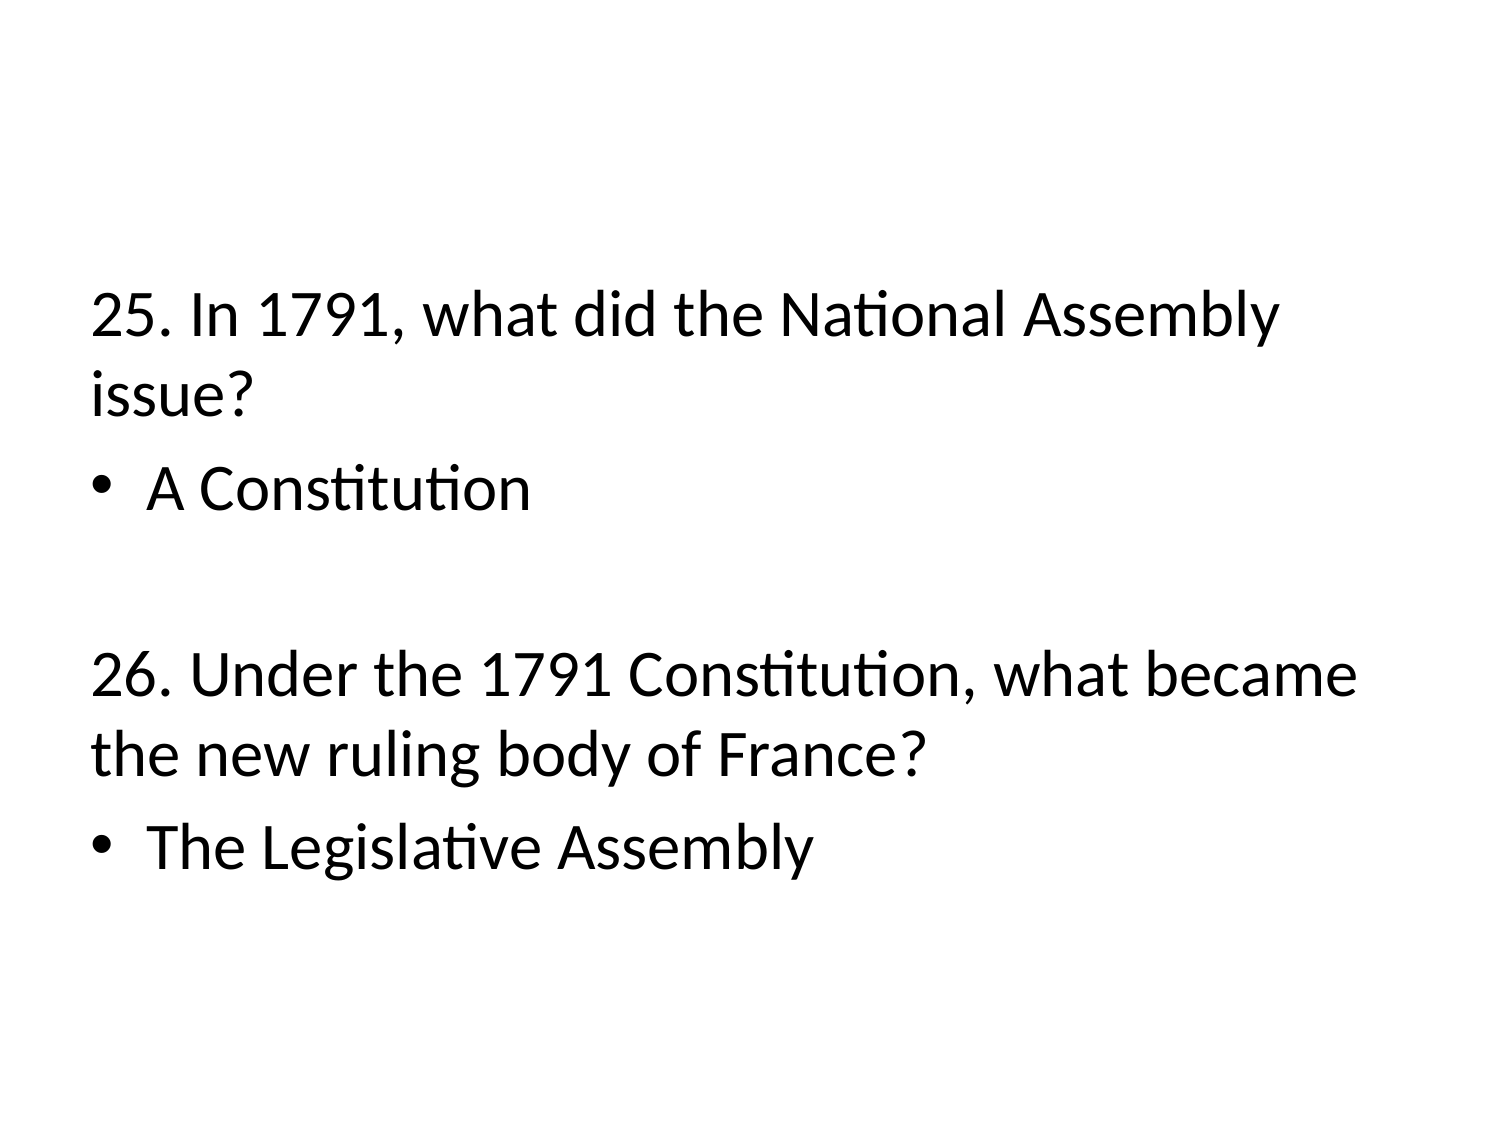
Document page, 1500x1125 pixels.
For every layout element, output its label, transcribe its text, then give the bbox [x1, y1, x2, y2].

list 25. In 1791, what did the National Assembly issue? A Constitution 26. Under the 1791 Constitution, what became the new ruling body of France? The Legislative Assembly [75, 262, 1425, 1005]
